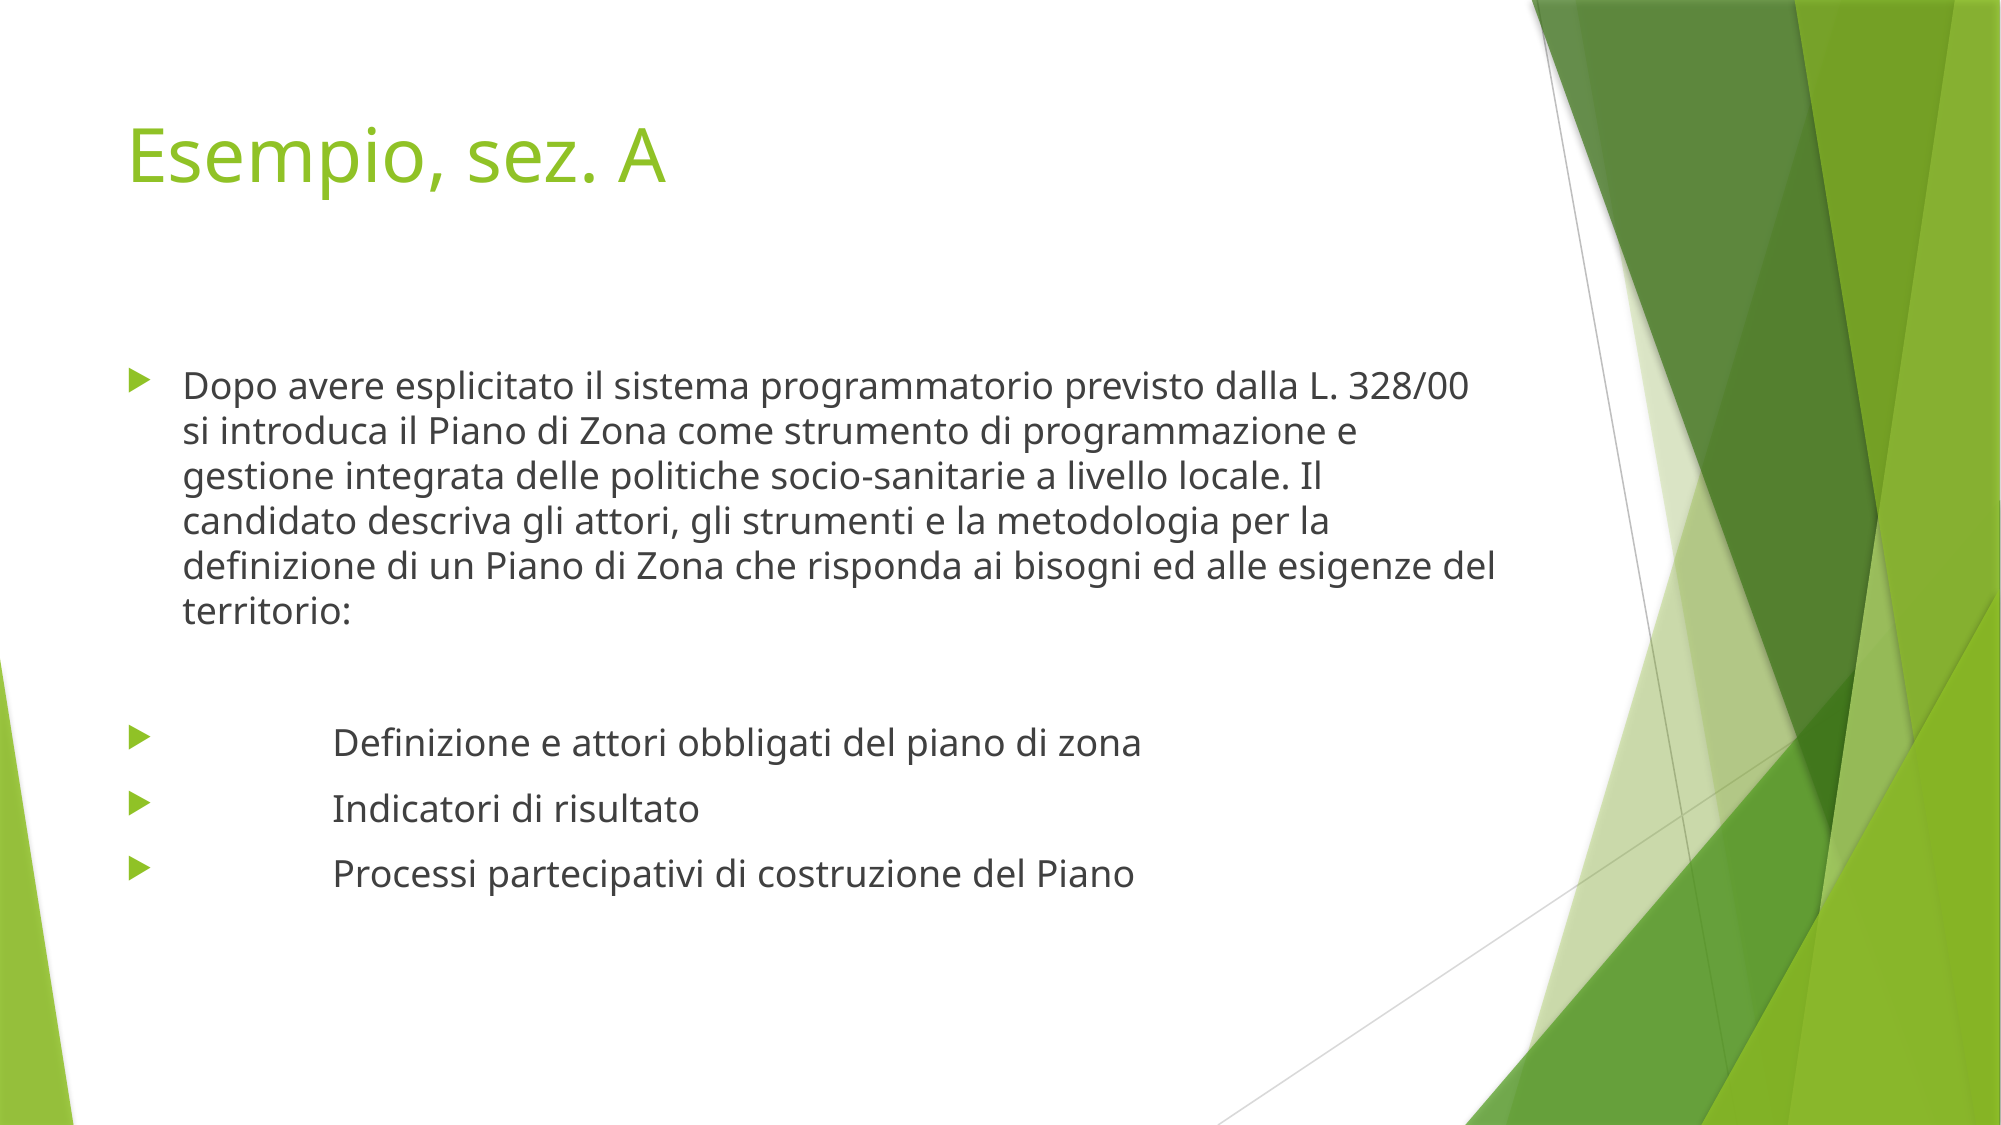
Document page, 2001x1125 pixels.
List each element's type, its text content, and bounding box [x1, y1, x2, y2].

list Dopo avere esplicitato il sistema programmatorio previsto dalla L. 328/00 si introduca il Piano di Zona come strumento di programmazione e gestione integrata delle politiche socio-sanitarie a livello locale. Il candidato descriva gli attori, gli strumenti e la metodologia per la definizione di un Piano di Zona che risponda ai bisogni ed alle esigenze del territorio: Definizione e attori obbligati del piano di zona Indicatori di risultato Processi partecipativi di costruzione del Piano [111, 354, 1522, 992]
title Esempio, sez. A [111, 99, 1522, 317]
